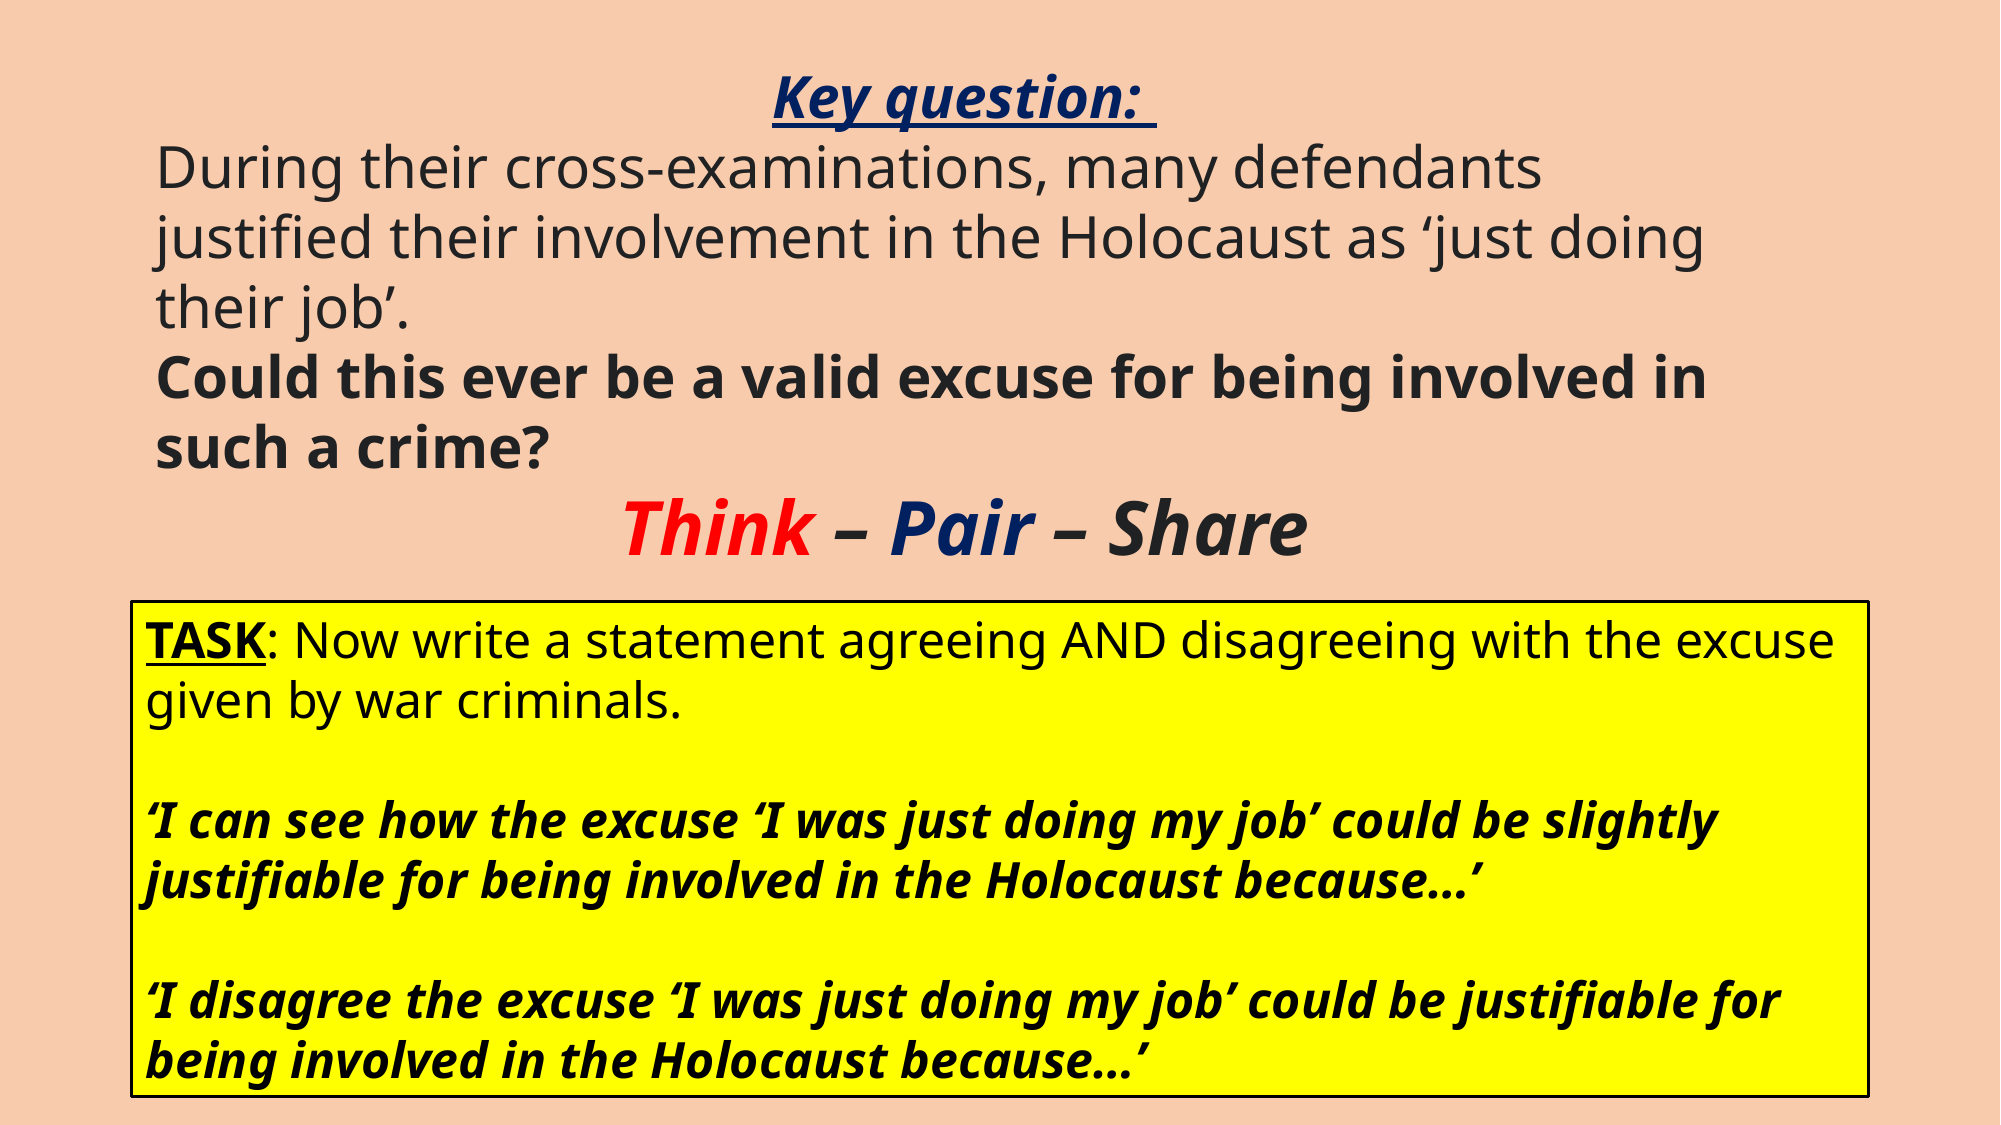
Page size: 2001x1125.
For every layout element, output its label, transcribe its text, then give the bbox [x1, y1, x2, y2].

text_box Key question: During their cross-examinations, many defendants justified their involvement in the Holocaust as ‘just doing their job’. Could this ever be a valid excuse for being involved in such a crime? Think – Pair – Share [140, 53, 1789, 578]
text_box TASK: Now write a statement agreeing AND disagreeing with the excuse given by war criminals. ‘I can see how the excuse ‘I was just doing my job’ could be slightly justifiable for being involved in the Holocaust because…’ ‘I disagree the excuse ‘I was just doing my job’ could be justifiable for being involved in the Holocaust because…’ [131, 601, 1869, 1097]
